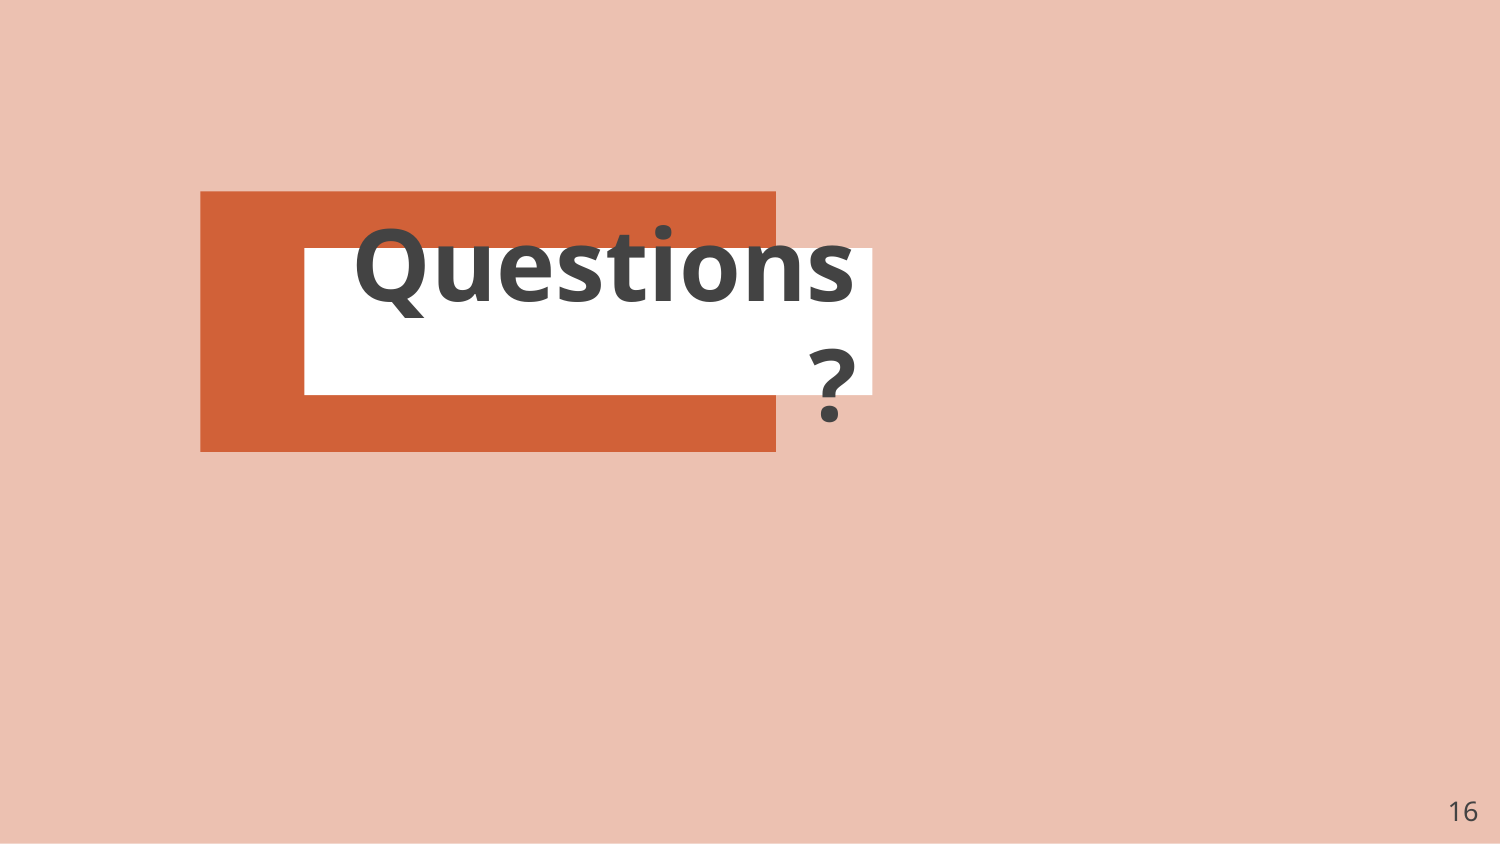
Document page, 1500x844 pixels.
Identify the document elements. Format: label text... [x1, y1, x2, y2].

text_box [200, 191, 776, 452]
slide_number ‹#› [1403, 779, 1494, 844]
text_box [0, 0, 1500, 844]
title Questions? [304, 248, 873, 396]
